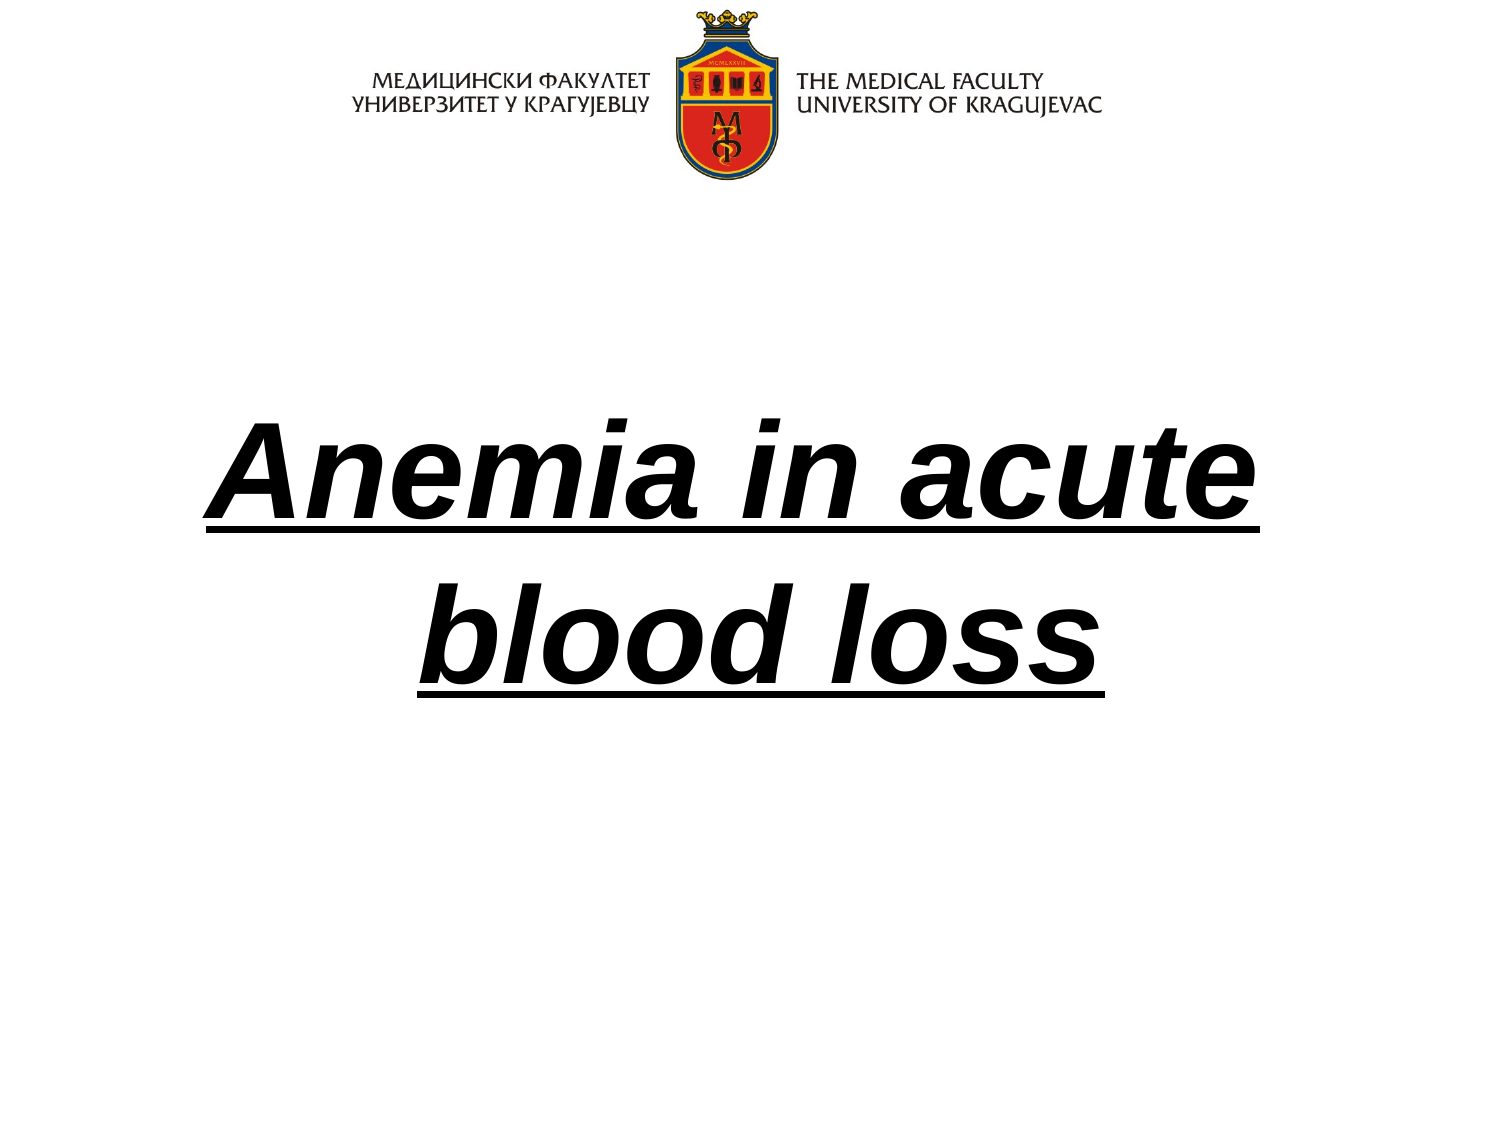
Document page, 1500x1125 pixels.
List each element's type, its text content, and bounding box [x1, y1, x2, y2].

picture [328, 0, 1125, 191]
text_box Anemia in acute blood loss [76, 373, 1390, 1094]
